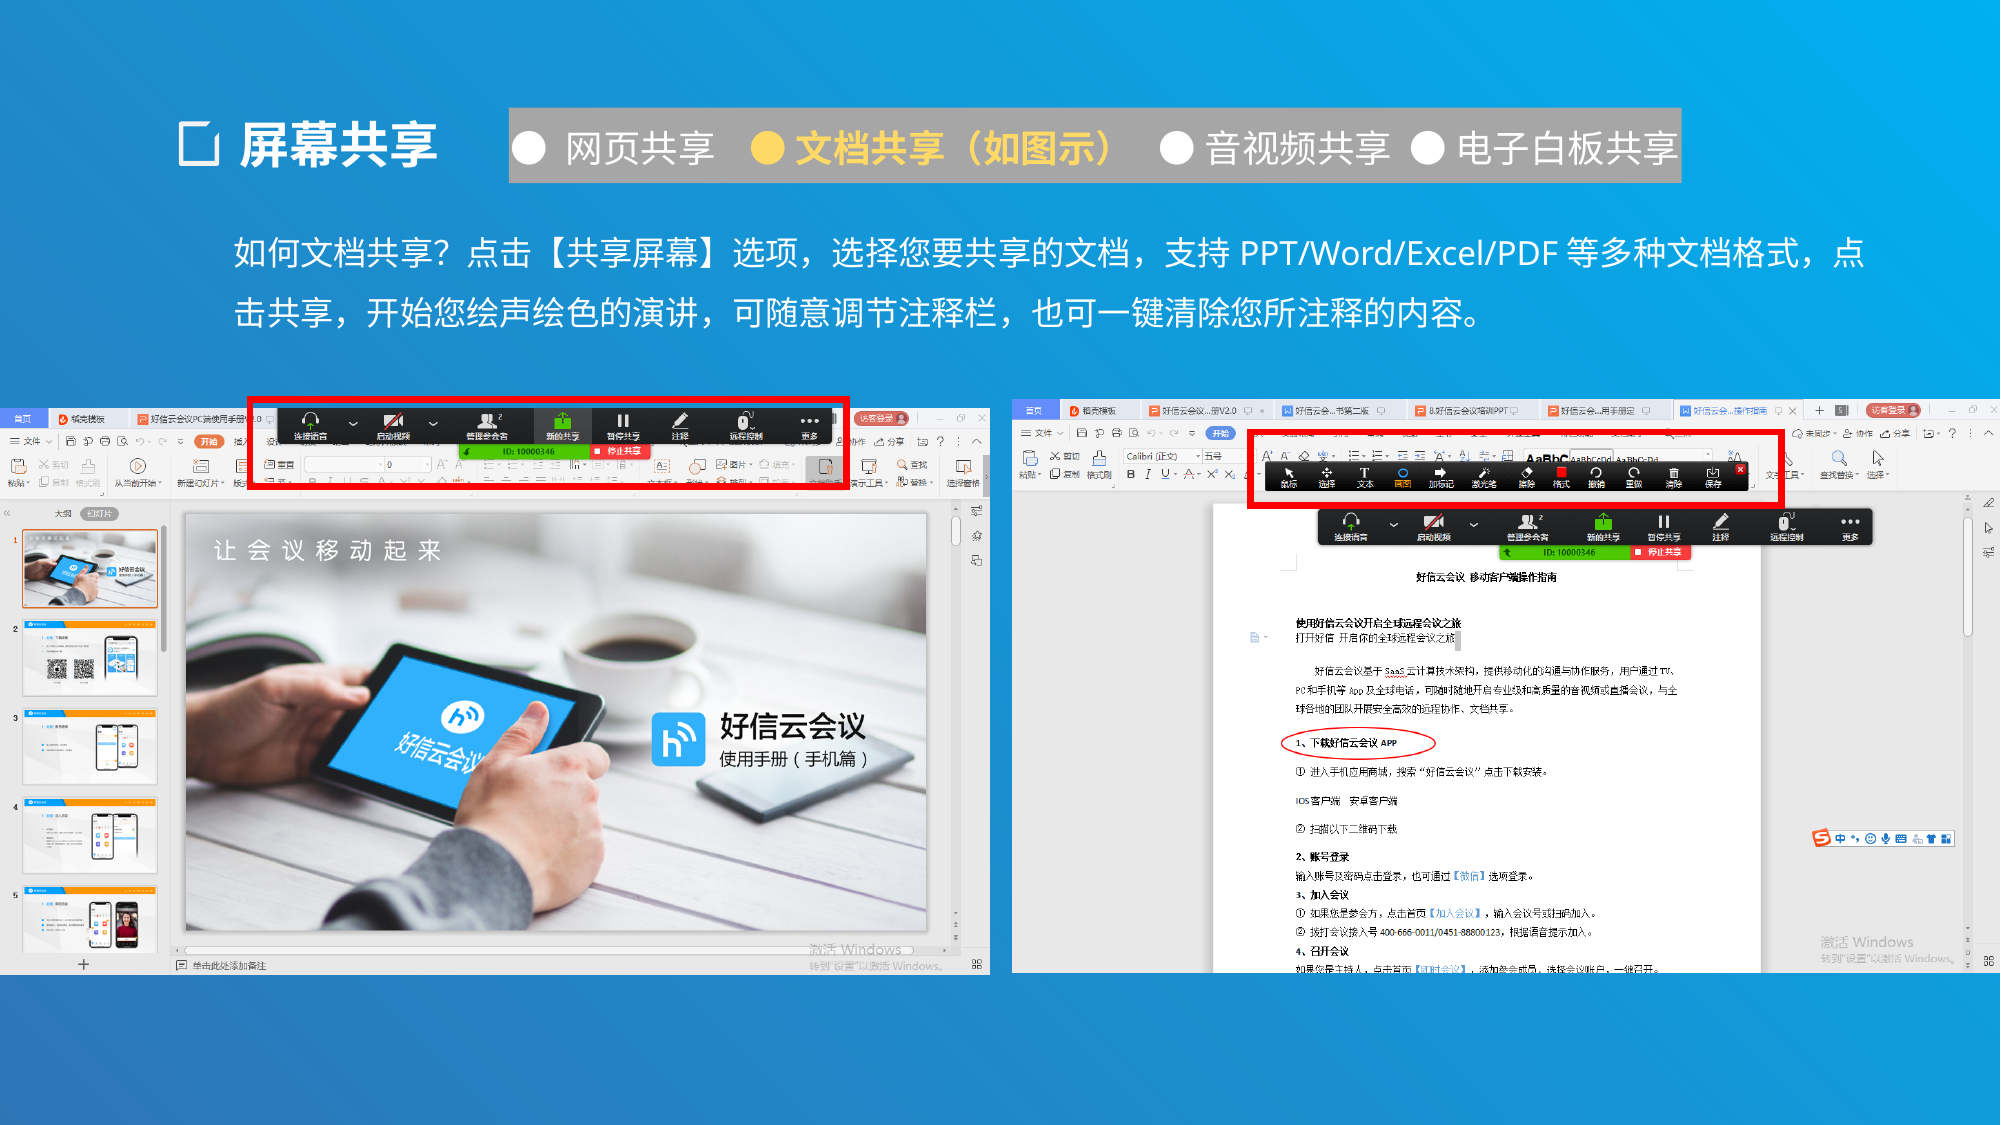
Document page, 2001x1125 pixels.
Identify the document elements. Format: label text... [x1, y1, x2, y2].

text_box ● 网页共享 ● 文档共享（如图示） ● 音视频共享 ● 电子白板共享 [495, 94, 1695, 177]
text_box [508, 177, 1683, 184]
text_box 屏幕共享 [225, 105, 455, 181]
text_box 如何文档共享？点击【共享屏幕】选项，选择您要共享的文档，支持PPT/Word/Excel/PDF等多种文档格式，点击共享，开始您绘声绘色的演讲，可随意调节注释栏，也可一键清除您所注释的内容。 [219, 204, 1885, 340]
text_box [249, 399, 847, 408]
text_box [178, 121, 220, 166]
picture [1012, 399, 2000, 973]
picture [0, 408, 990, 975]
